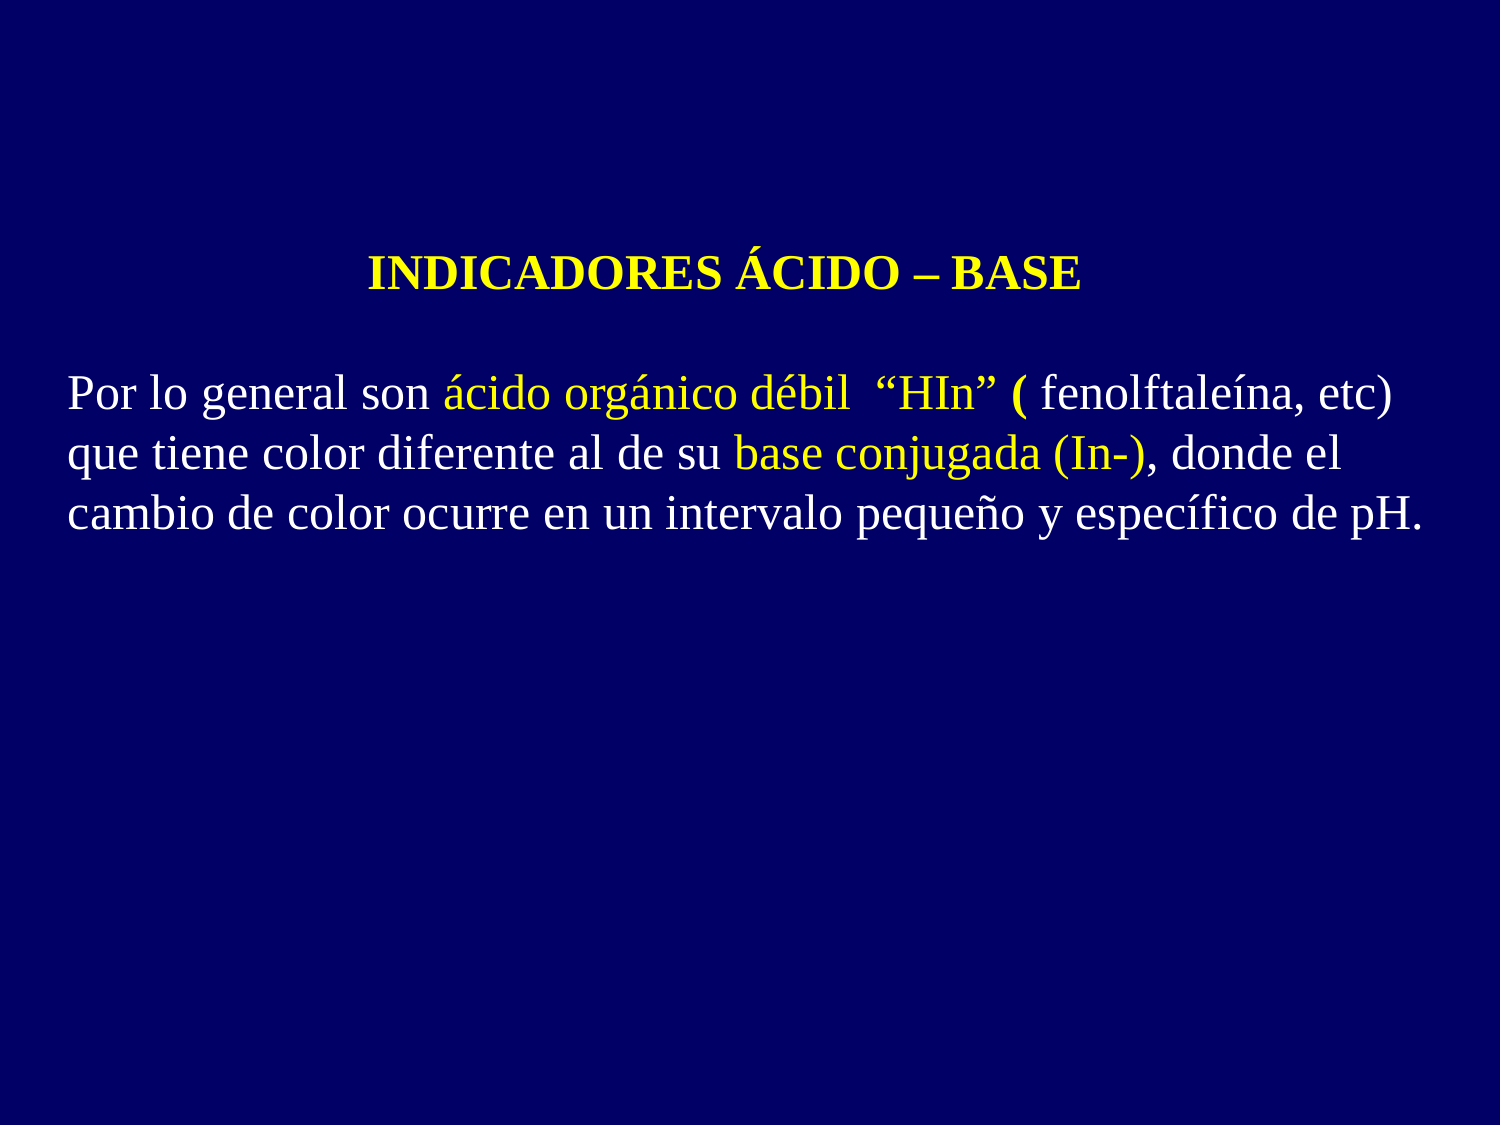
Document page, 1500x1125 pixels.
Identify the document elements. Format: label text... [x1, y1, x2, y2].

text_box INDICADORES ÁCIDO – BASE Por lo general son ácido orgánico débil “HIn” ( fenolftaleína, etc) que tiene color diferente al de su base conjugada (In-), donde el cambio de color ocurre en un intervalo pequeño y específico de pH. [53, 231, 1459, 547]
